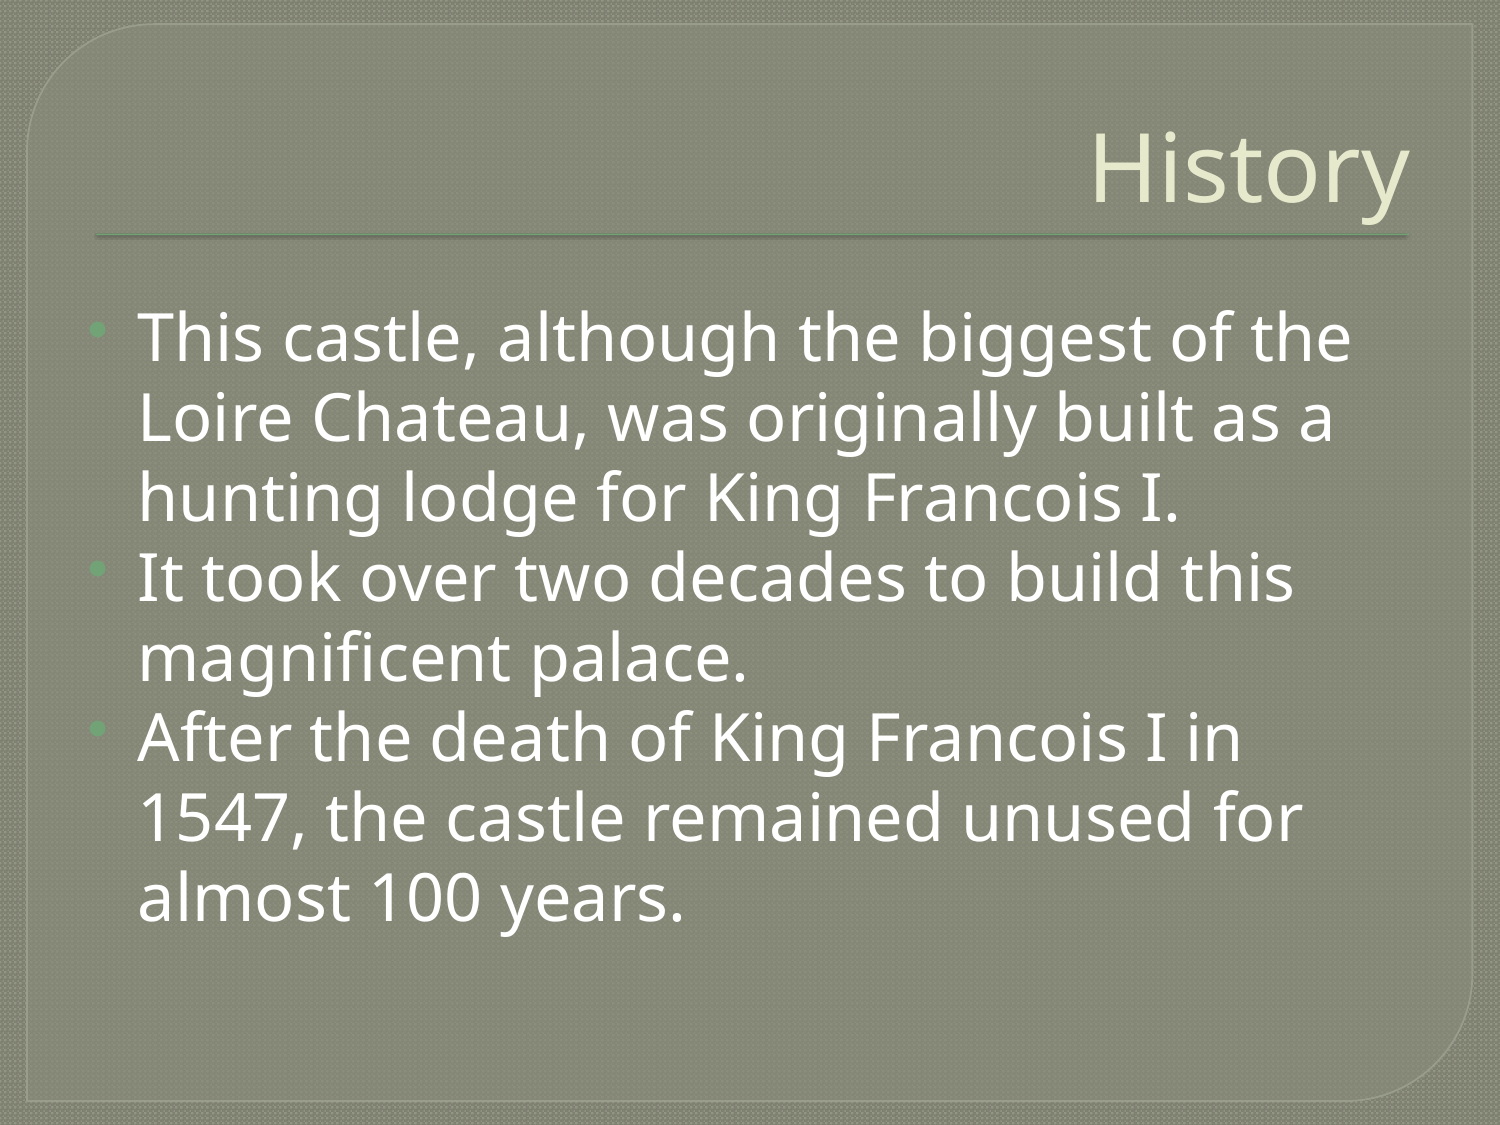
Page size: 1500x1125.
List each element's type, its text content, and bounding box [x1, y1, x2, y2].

list This castle, although the biggest of the Loire Chateau, was originally built as a hunting lodge for King Francois I. It took over two decades to build this magnificent palace. After the death of King Francois I in 1547, the castle remained unused for almost 100 years. [75, 287, 1425, 1030]
title History [75, 41, 1425, 230]
